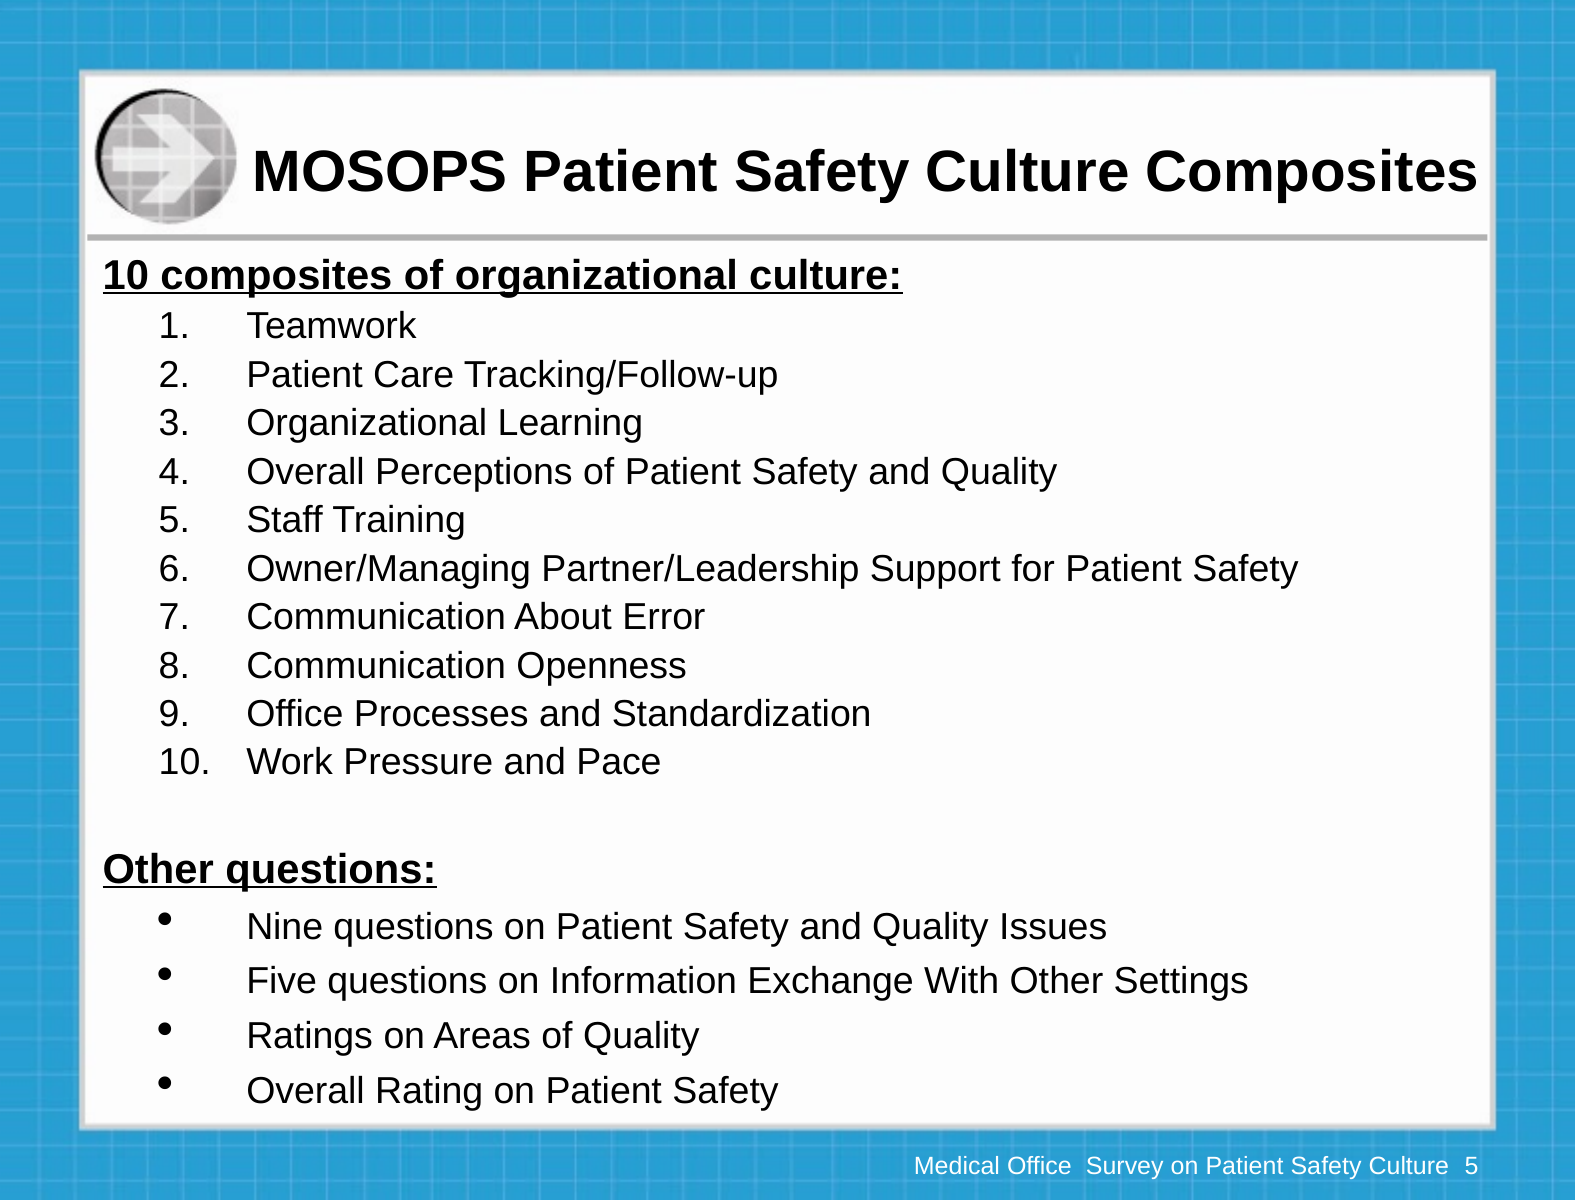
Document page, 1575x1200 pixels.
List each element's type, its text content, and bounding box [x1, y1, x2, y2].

list 10 composites of organizational culture: Teamwork Patient Care Tracking/Follow-up Organizational Learning Overall Perceptions of Patient Safety and Quality Staff Training Owner/Managing Partner/Leadership Support for Patient Safety Communication About Error Communication Openness Office Processes and Standardization Work Pressure and Pace Other questions: Nine questions on Patient Safety and Quality Issues Five questions on Information Exchange With Other Settings Ratings on Areas of Quality Overall Rating on Patient Safety [87, 249, 1476, 1126]
picture [0, 0, 1575, 1200]
title MOSOPS Patient Safety Culture Composites [237, 87, 1551, 249]
